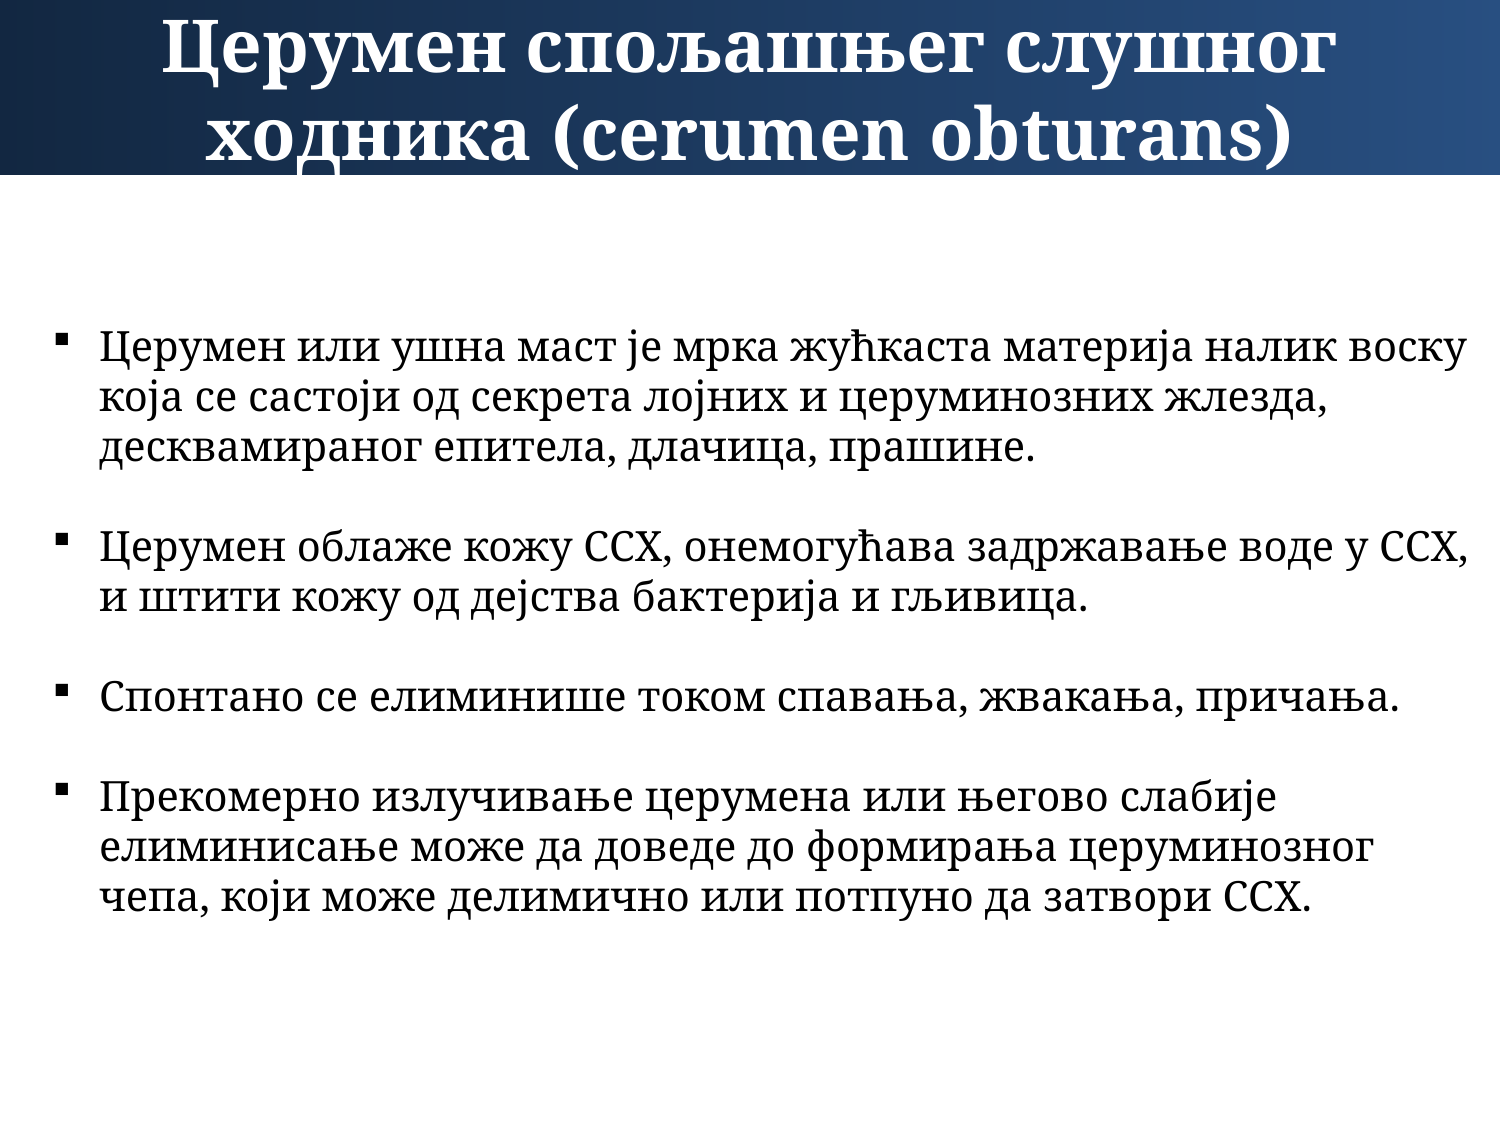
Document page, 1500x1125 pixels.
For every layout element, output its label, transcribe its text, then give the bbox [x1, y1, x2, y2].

text_box Церумен или ушна маст је мрка жућкаста материја налик воску која се састоји од секрета лојних и церуминозних жлезда, десквамираног епитела, длачица, прашине. Церумен облаже кожу ССХ, онемогућава задржавање воде у ССХ, и штити кожу од дејства бактерија и гљивица. Спонтано се елиминише током спавања, жвакања, причања. Прекомерно излучивање церумена или његово слабије елиминисање може да доведе до формирања церуминозног чепа, који може делимично или потпуно да затвори ССХ. [37, 212, 1488, 1078]
text_box Церумен спољашњег слушног ходника (cerumen obturans) [0, 0, 1500, 176]
